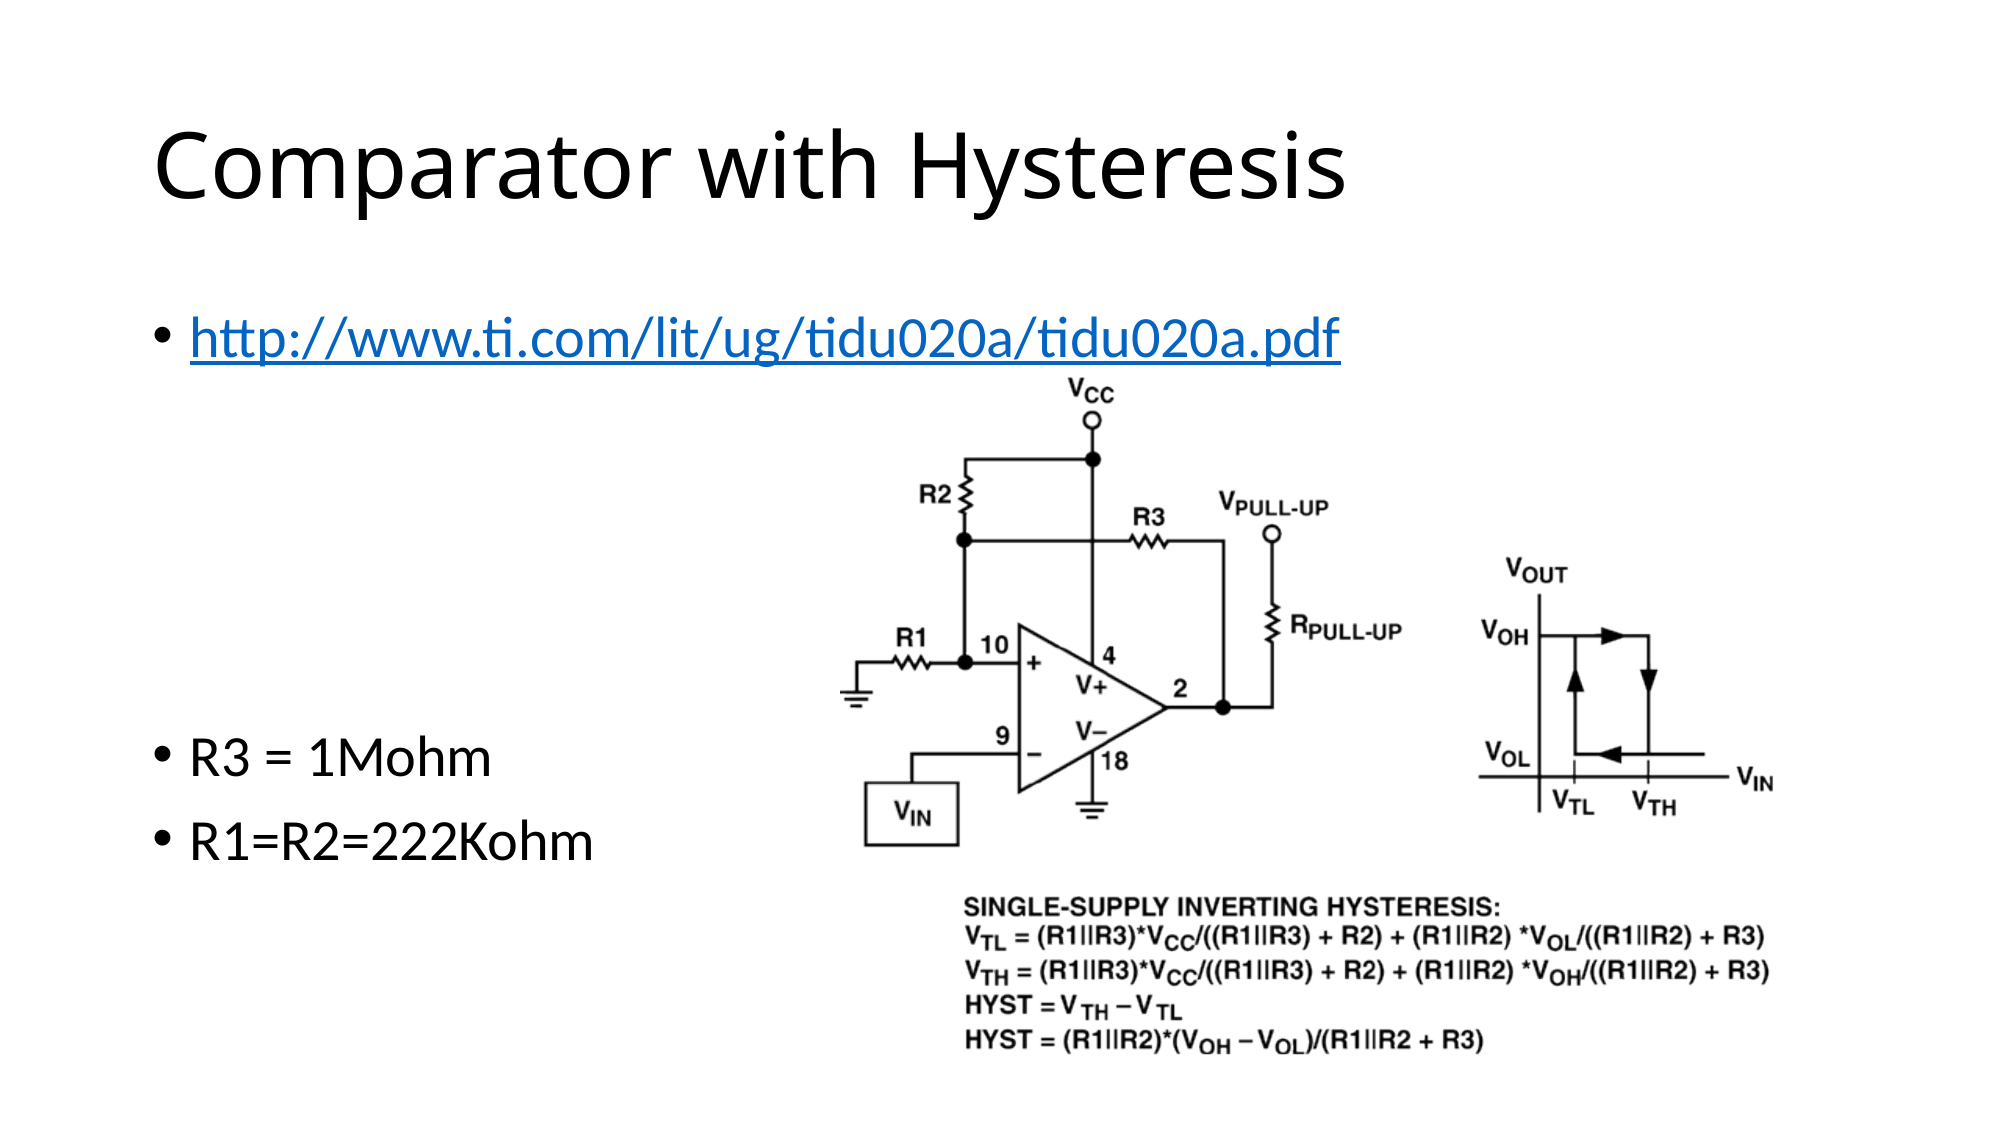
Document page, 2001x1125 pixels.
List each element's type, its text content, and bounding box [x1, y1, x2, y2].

title Comparator with Hysteresis [137, 59, 1863, 278]
picture [840, 376, 1778, 1062]
